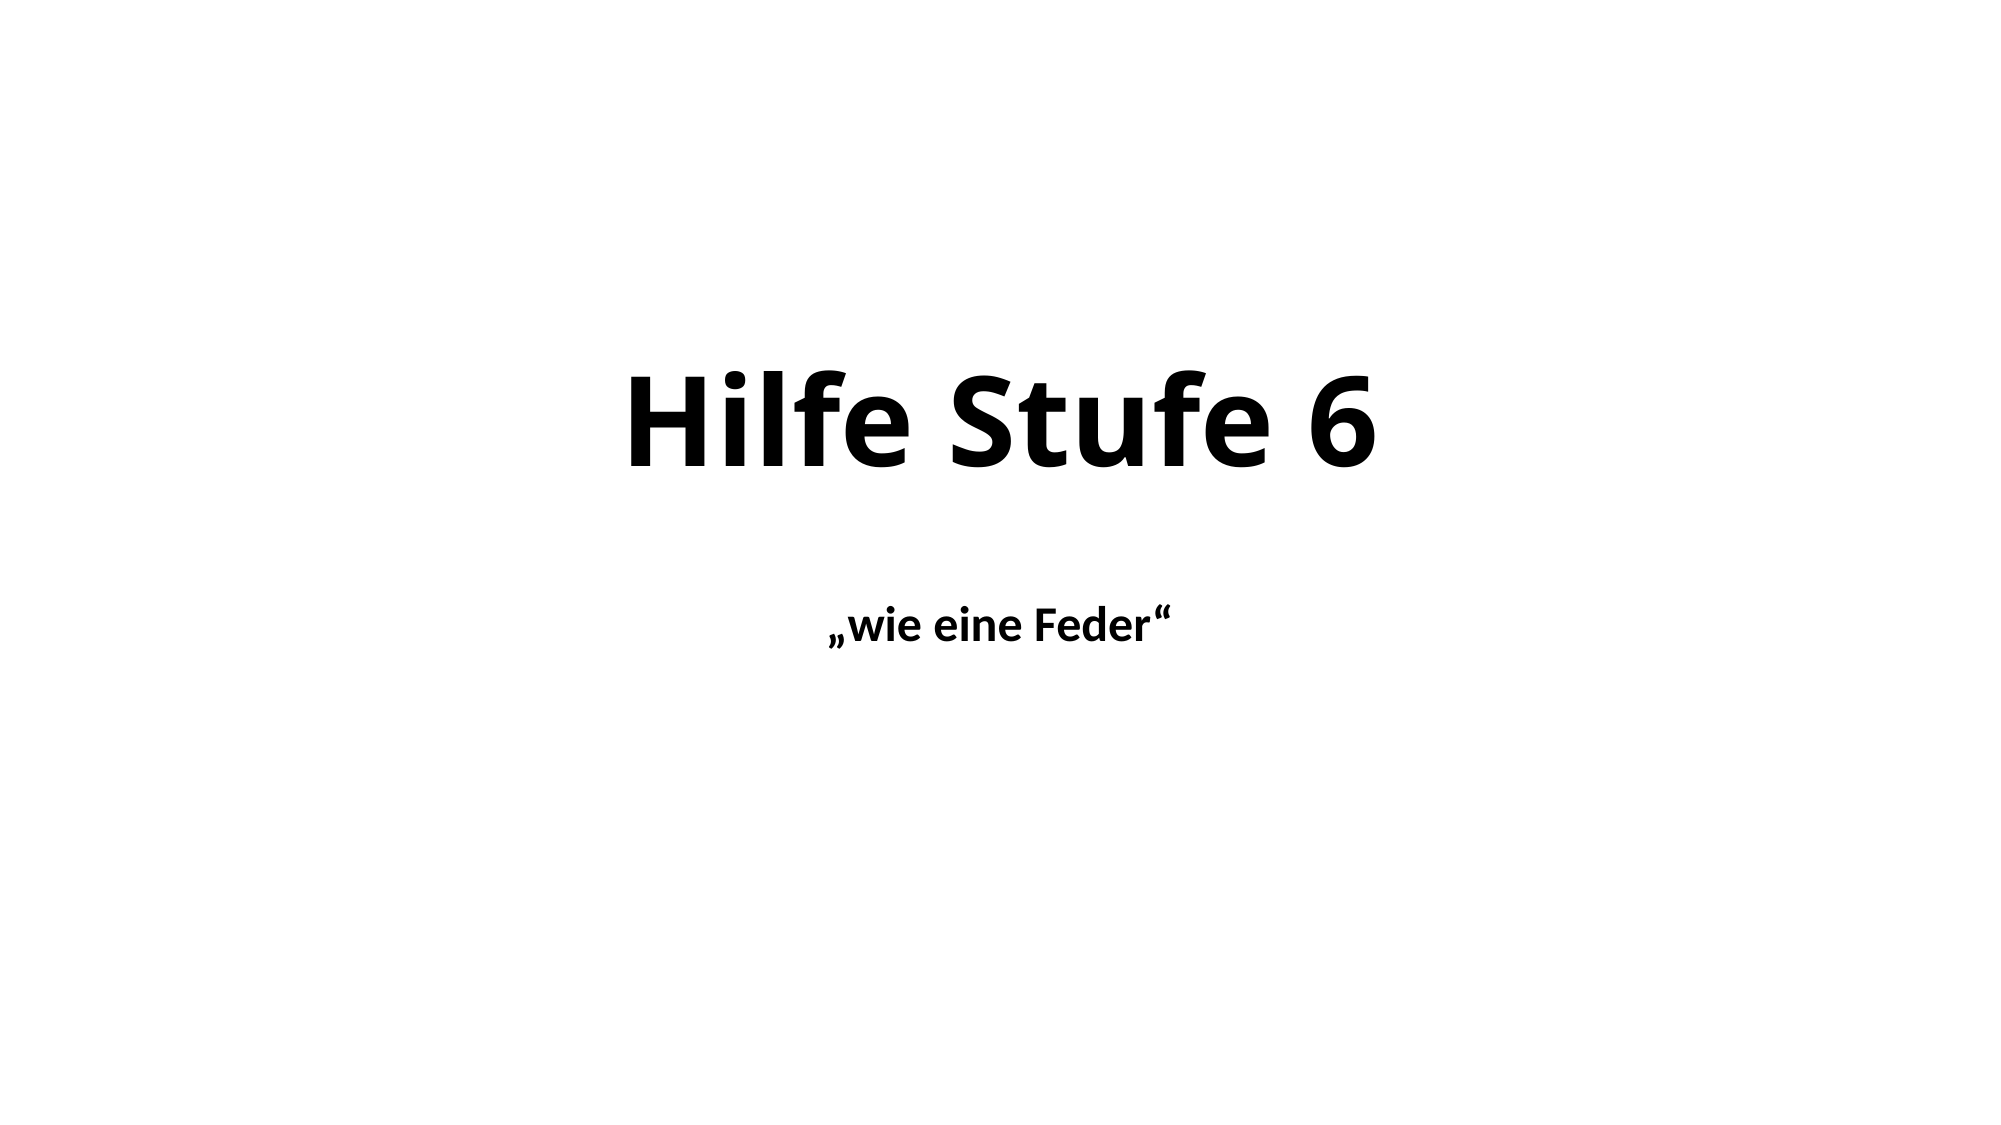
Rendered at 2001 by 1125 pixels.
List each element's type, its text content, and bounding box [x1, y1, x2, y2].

title Hilfe Stufe 6 [249, 109, 1750, 501]
subtitle „wie eine Feder“ [249, 590, 1750, 863]
